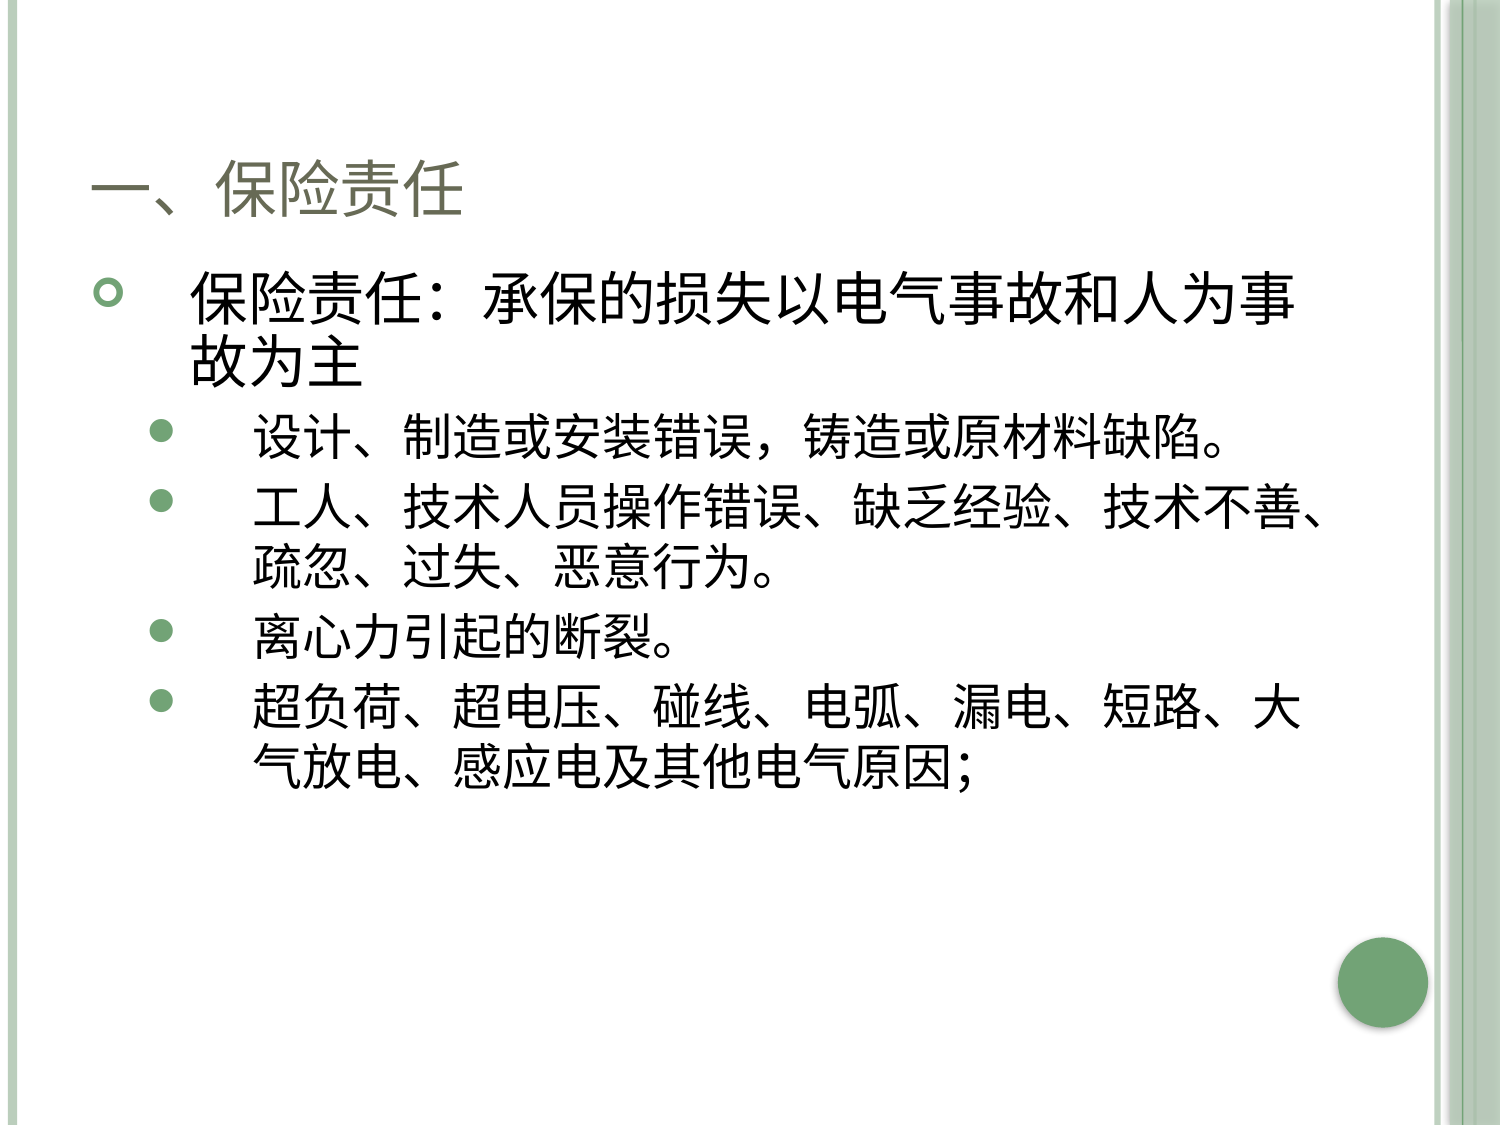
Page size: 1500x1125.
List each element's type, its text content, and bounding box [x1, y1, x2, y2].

title 一、保险责任 [75, 45, 1300, 233]
list 保险责任：承保的损失以电气事故和人为事故为主 设计、制造或安装错误，铸造或原材料缺陷。 工人、技术人员操作错误、缺乏经验、技术不善、疏忽、过失、恶意行为。 离心力引起的断裂。 超负荷、超电压、碰线、电弧、漏电、短路、大气放电、感应电及其他电气原因； [74, 262, 1353, 1063]
